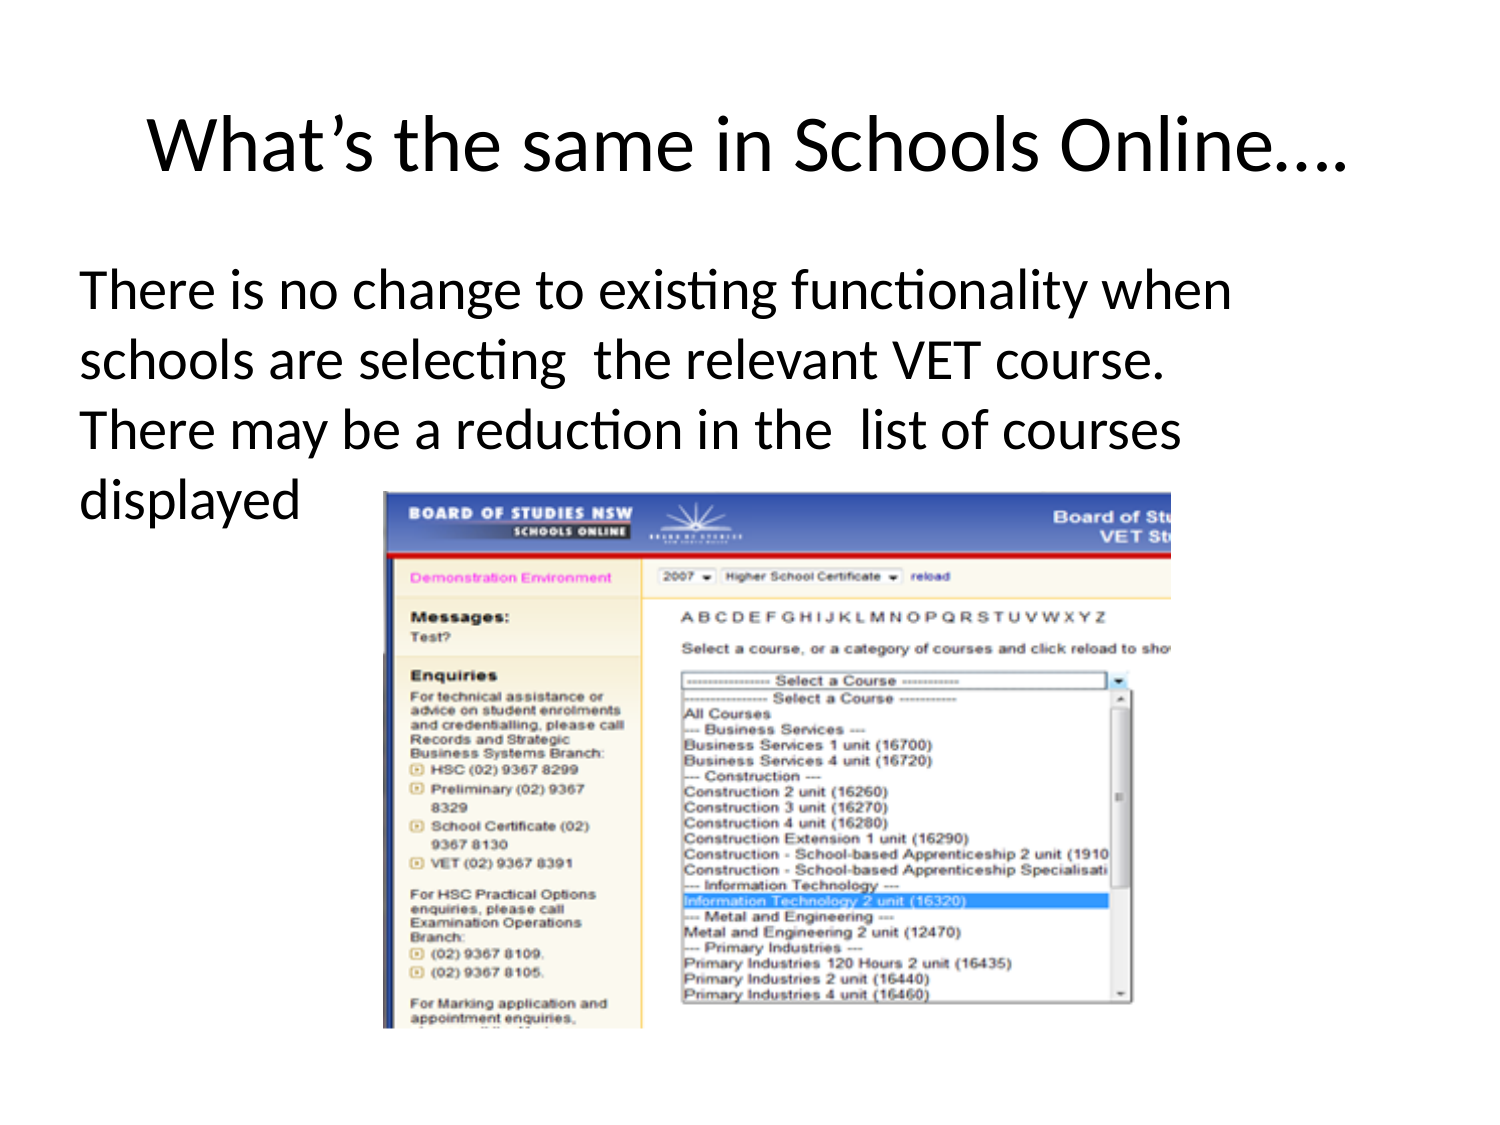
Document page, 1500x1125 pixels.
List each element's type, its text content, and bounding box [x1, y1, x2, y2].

title What’s the same in Schools Online…. [75, 45, 1425, 233]
text_box There is no change to existing functionality when schools are selecting the relevant VET course. There may be a reduction in the list of courses displayed [64, 243, 1376, 609]
picture [383, 491, 1171, 1036]
